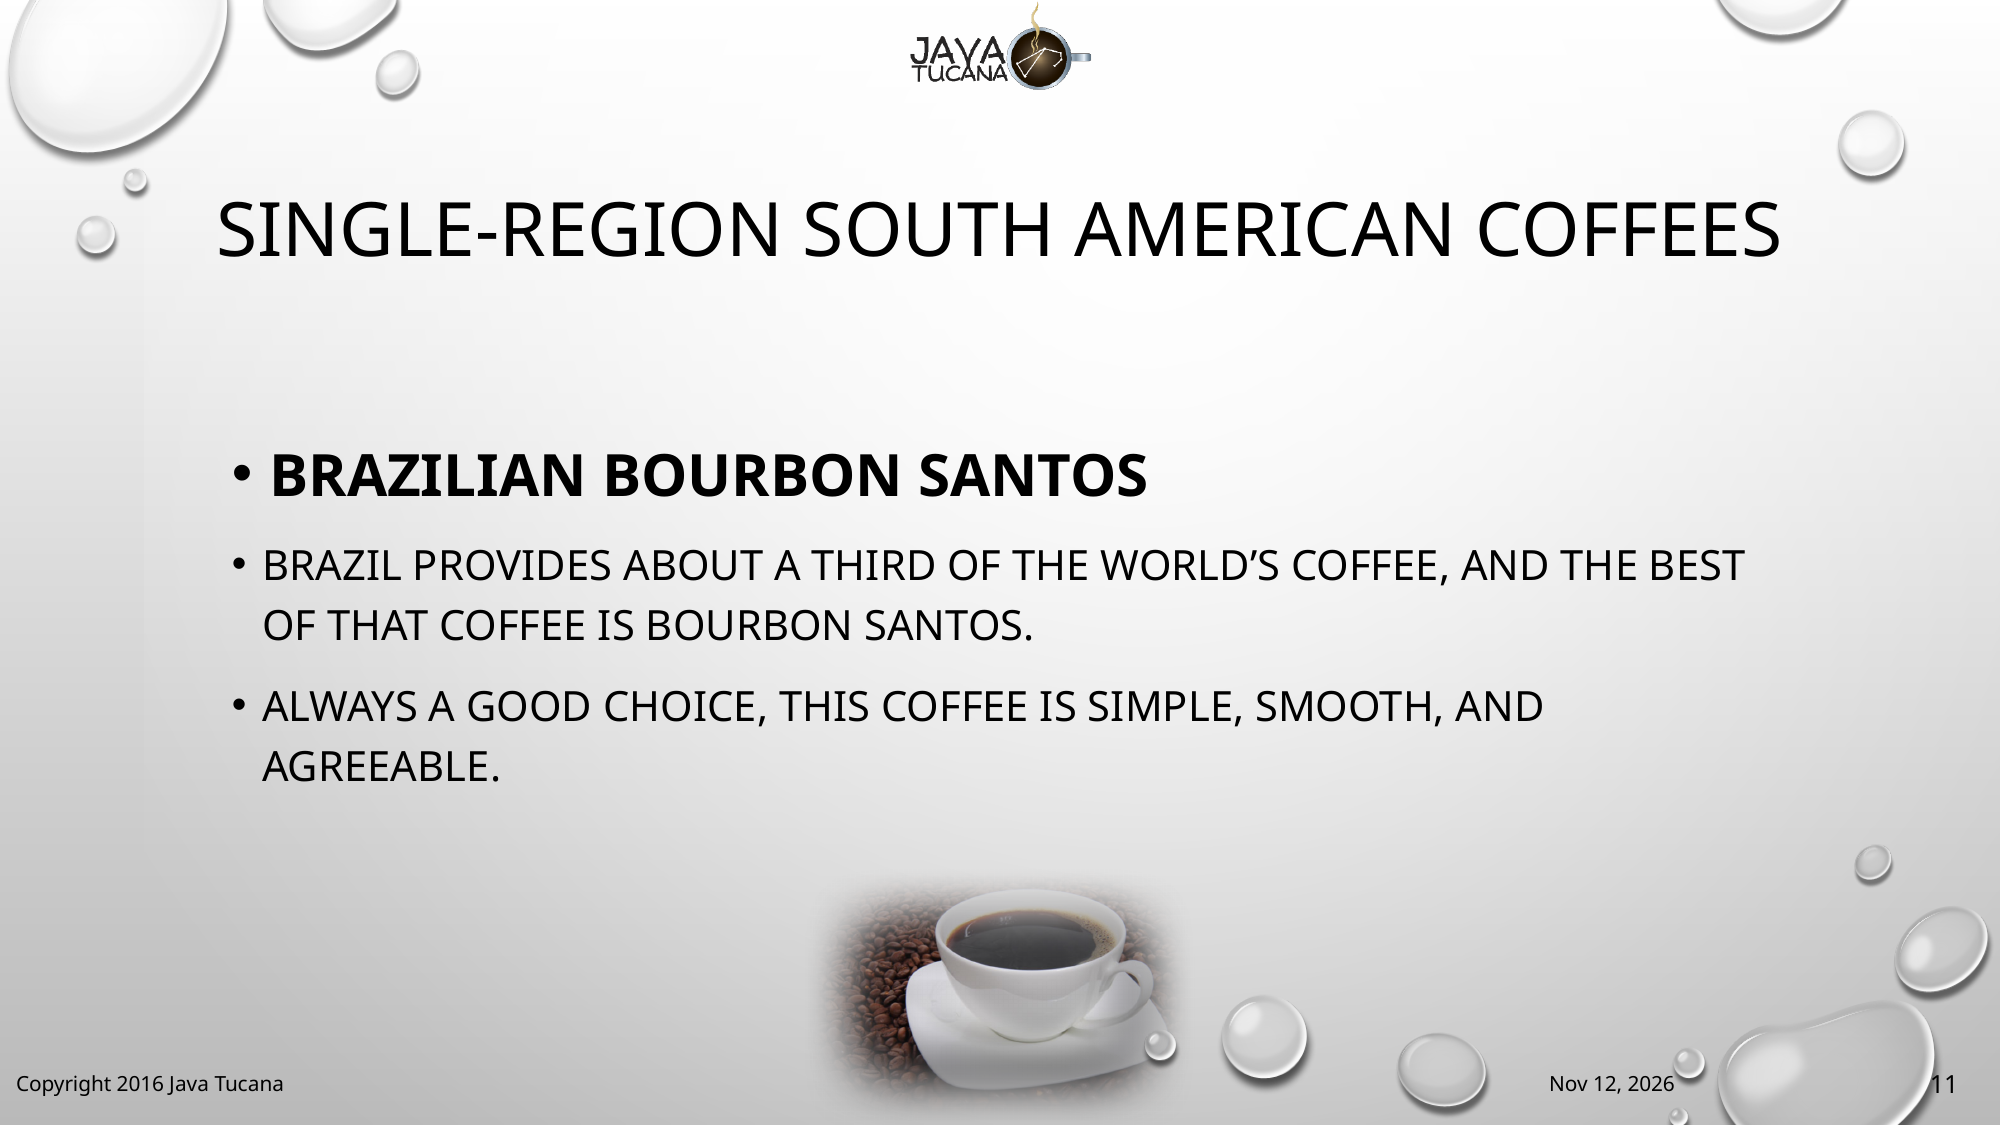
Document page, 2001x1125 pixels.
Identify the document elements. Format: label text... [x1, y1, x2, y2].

title Single-region South American coffees [149, 101, 1851, 364]
footer Copyright 2016 Java Tucana [1, 1055, 1096, 1116]
list Brazilian Bourbon Santos Brazil provides about a third of the world’s coffee, and the best of that coffee is Bourbon Santos. Always a good choice, this coffee is simple, smooth, and agreeable. [216, 416, 1784, 834]
slide_number 11 [1848, 1055, 1974, 1116]
slide_number 25-May-16 [1239, 1055, 1690, 1116]
picture [0, 0, 2001, 1125]
